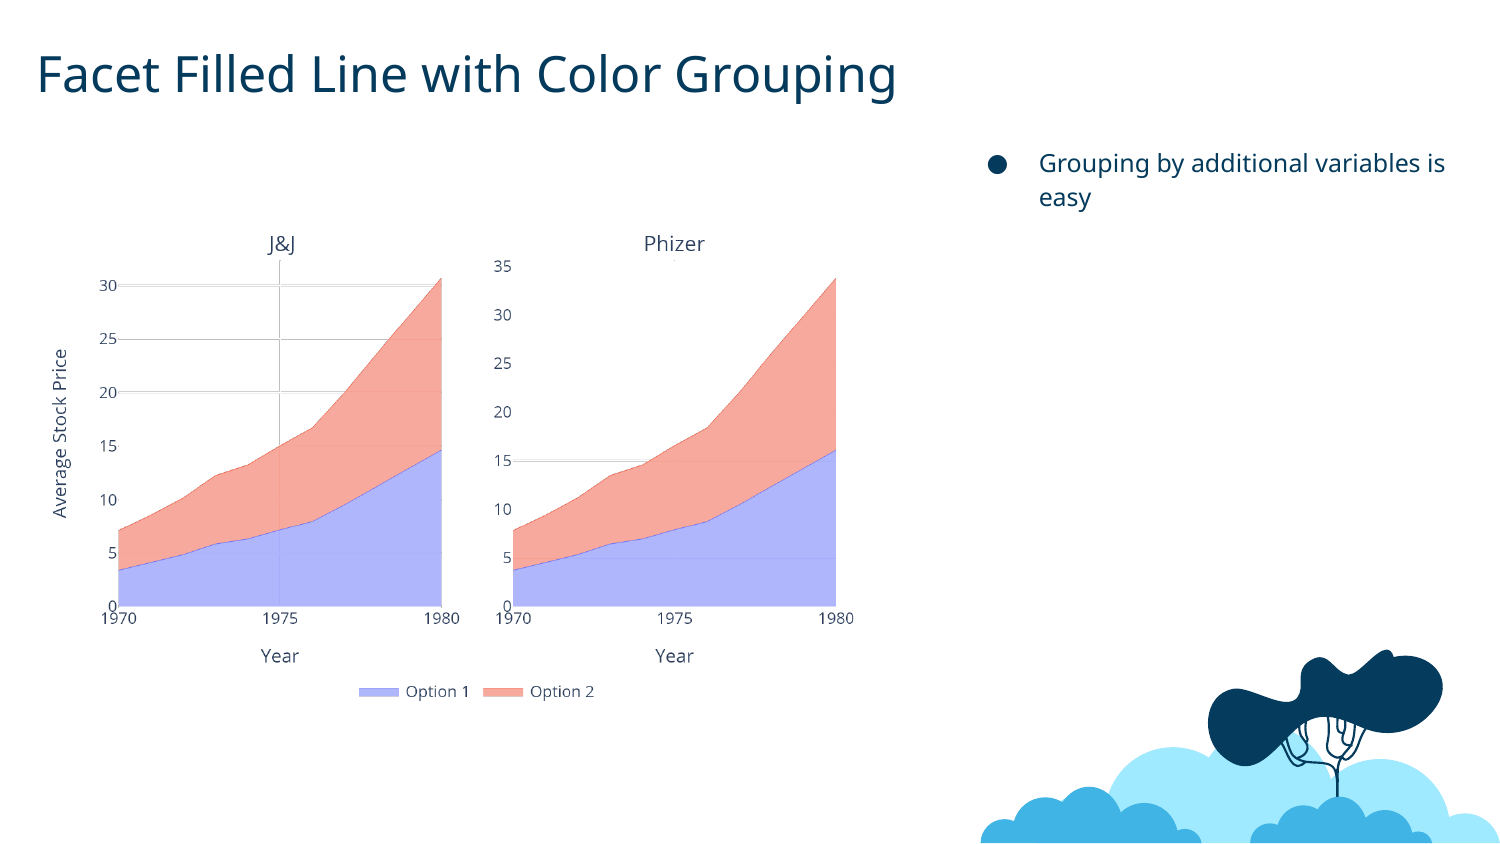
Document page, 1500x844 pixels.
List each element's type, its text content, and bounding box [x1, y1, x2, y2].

picture [21, 127, 933, 726]
title Facet Filled Line with Color Grouping [21, 26, 1286, 107]
list Grouping by additional variables is easy [948, 127, 1479, 625]
